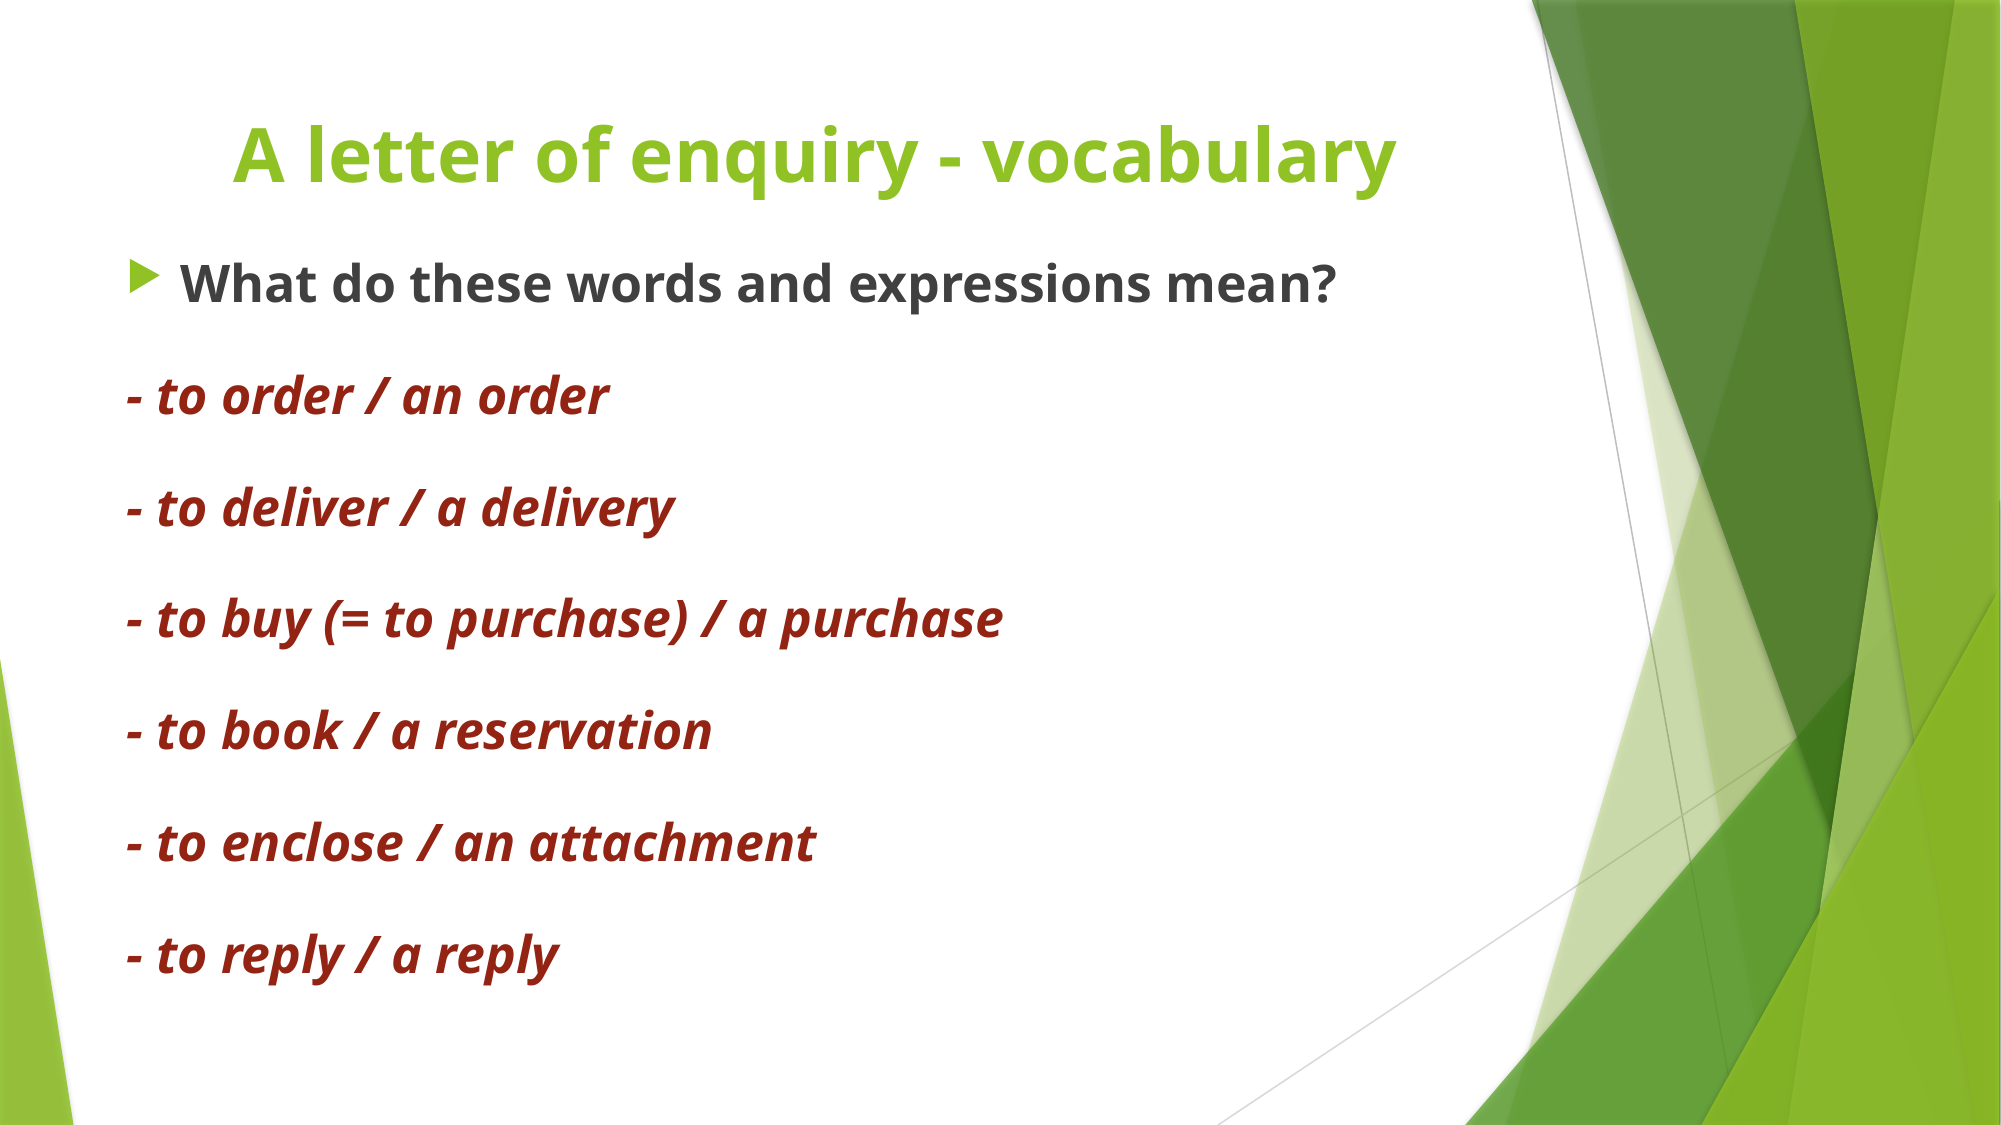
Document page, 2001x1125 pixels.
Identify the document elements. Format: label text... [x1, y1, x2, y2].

title A letter of enquiry - vocabulary [111, 99, 1522, 243]
list What do these words and expressions mean? - to order / an order - to deliver / a delivery - to buy (= to purchase) / a purchase - to book / a reservation - to enclose / an attachment - to reply / a reply [111, 243, 1522, 992]
